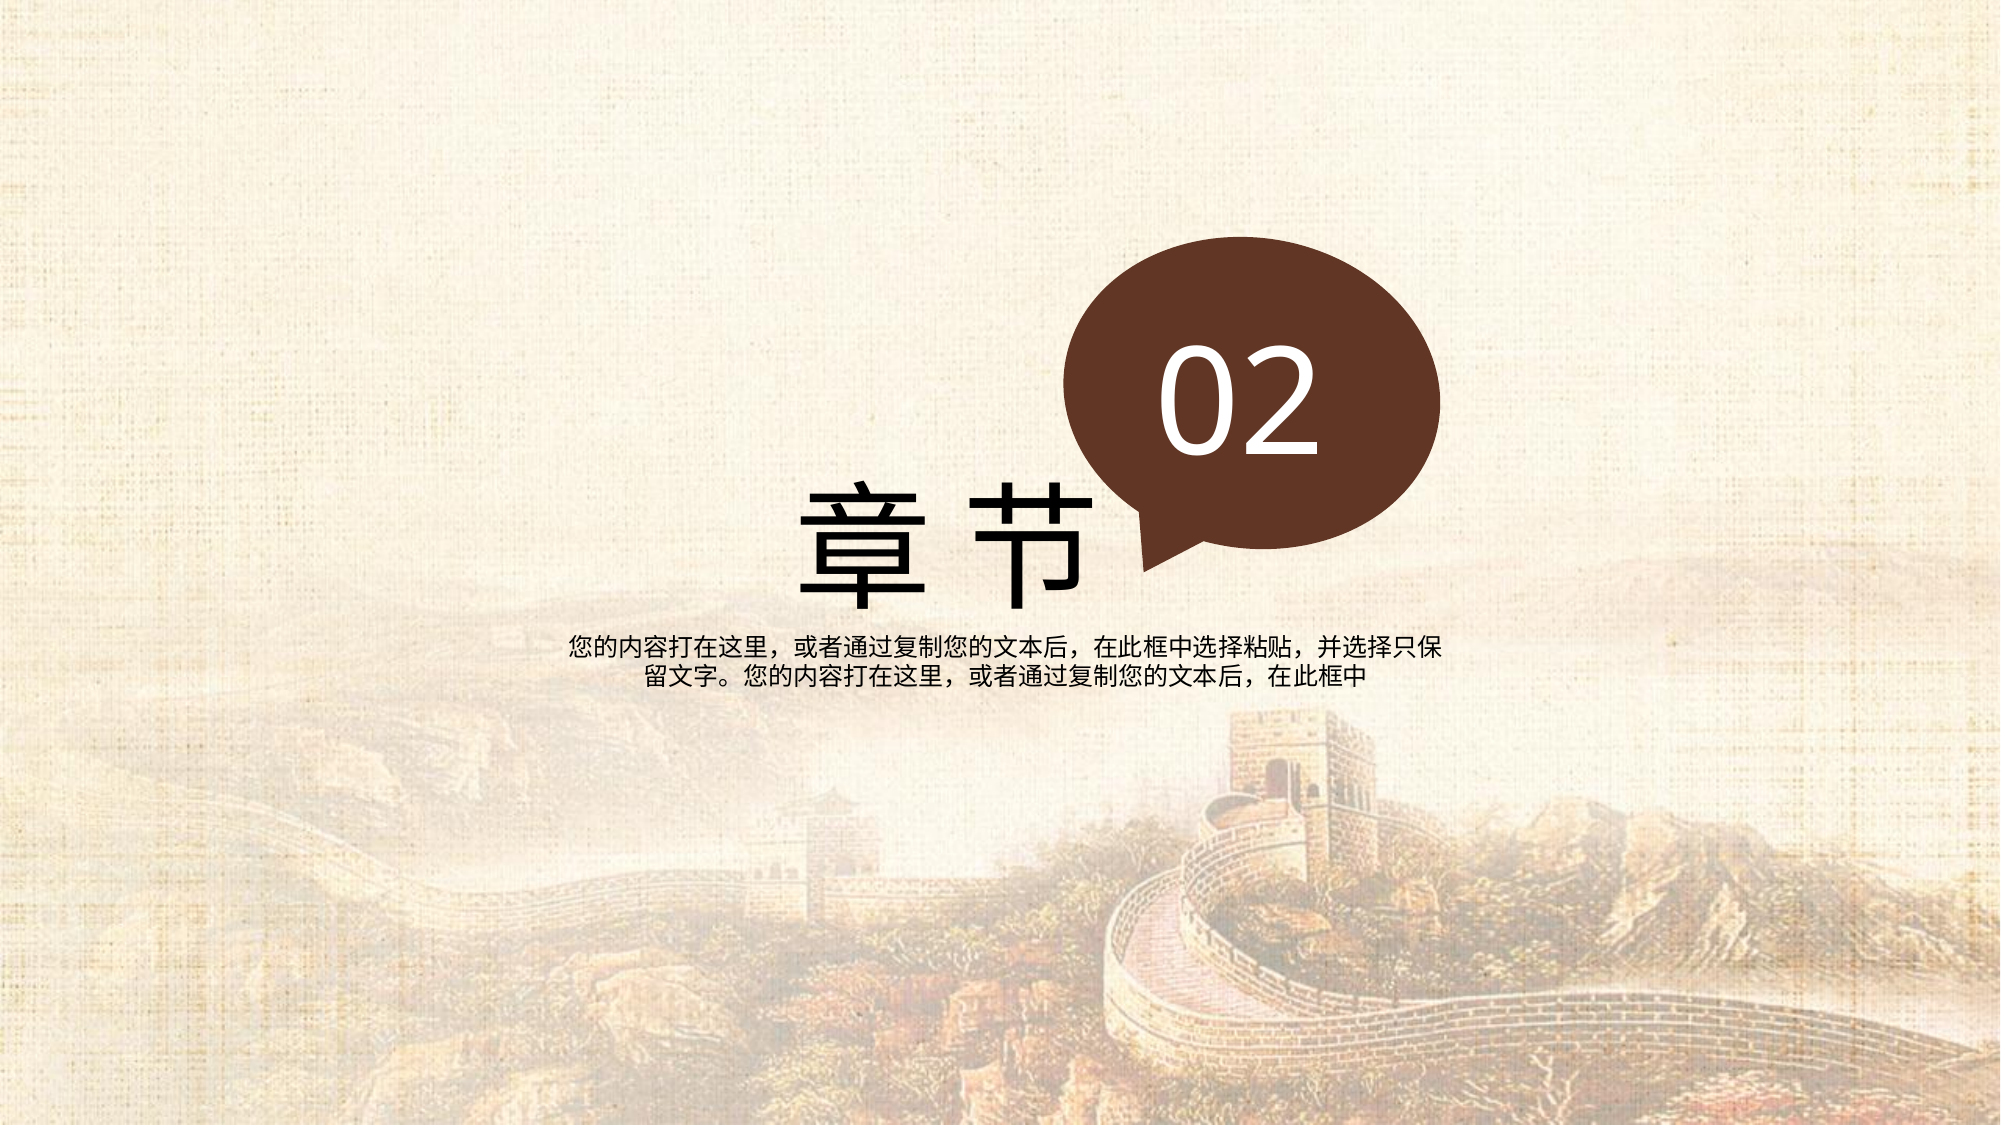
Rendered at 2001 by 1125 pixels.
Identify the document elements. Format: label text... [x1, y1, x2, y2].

text_box [1062, 235, 1395, 454]
picture [0, 0, 2001, 1125]
text_box 您的内容打在这里，或者通过复制您的文本后，在此框中选择粘贴，并选择只保留文字。您的内容打在这里，或者通过复制您的文本后，在此框中 [549, 623, 1463, 699]
text_box 02 [1139, 297, 1552, 492]
text_box [1193, 492, 1406, 551]
text_box 章 节 [780, 454, 1193, 623]
